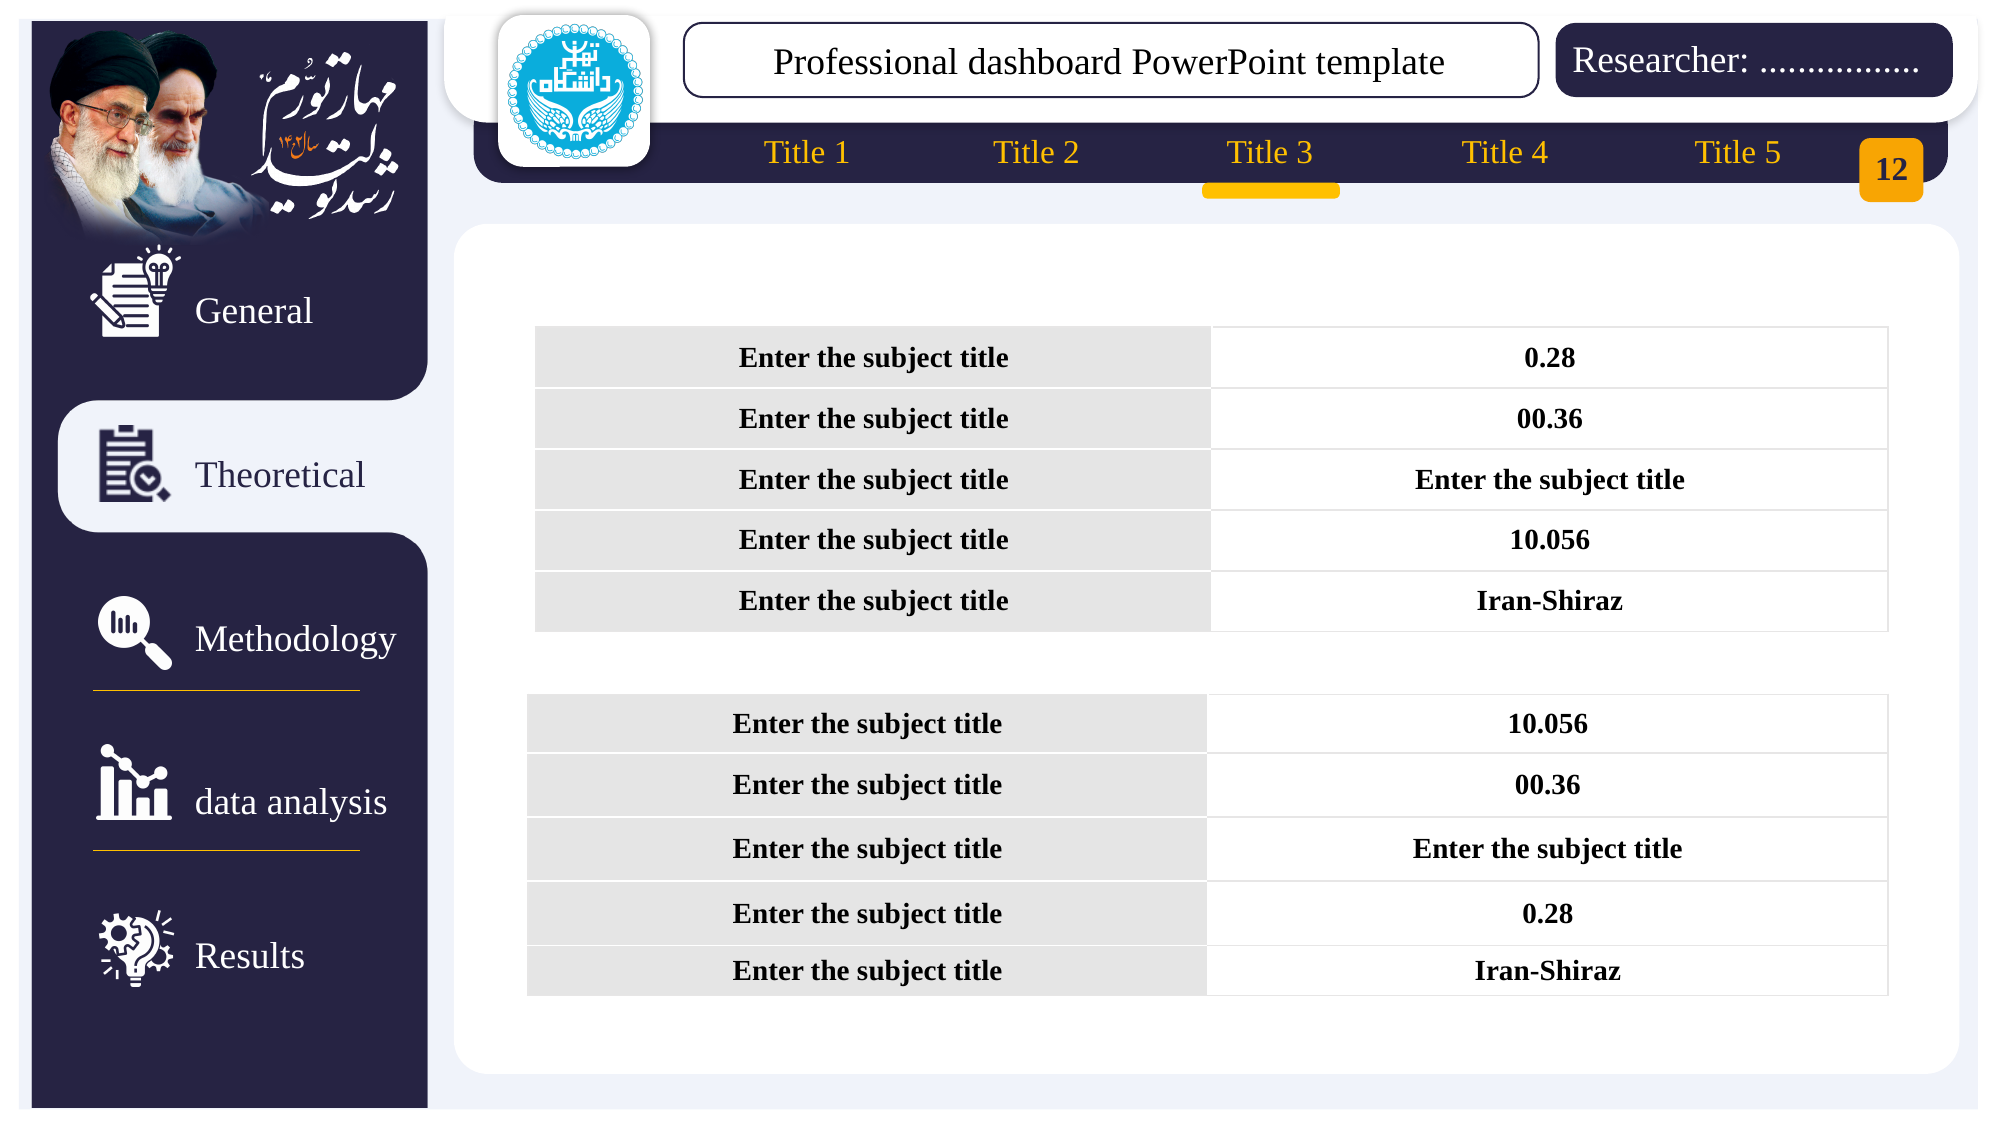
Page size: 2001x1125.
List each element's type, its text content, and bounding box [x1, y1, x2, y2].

table_cell Enter the subject title [537, 572, 1211, 631]
text_box 12 [1857, 139, 1927, 195]
picture [31, 21, 442, 1108]
table_header 0.28 [1213, 328, 1887, 387]
table_cell Enter the subject title [529, 946, 1207, 995]
table_cell 0.28 [1209, 882, 1887, 945]
text_box [452, 222, 1961, 1076]
text_box Title 4 [1412, 123, 1598, 178]
table_cell Enter the subject title [537, 389, 1211, 448]
text_box Title 2 [936, 123, 1137, 178]
table_cell Iran-Shiraz [1209, 946, 1887, 995]
text_box [497, 13, 651, 168]
table_cell 00.36 [1213, 389, 1887, 448]
text_box Title 3 [1177, 123, 1363, 178]
picture [506, 22, 644, 160]
text_box Researcher: ................. [1557, 27, 1958, 88]
table_cell Enter the subject title [537, 450, 1211, 509]
text_box Professional dashboard PowerPoint template [685, 29, 1534, 89]
table_cell Enter the subject title [529, 882, 1207, 945]
table_cell Enter the subject title [529, 754, 1207, 816]
table_cell Enter the subject title [1209, 818, 1887, 880]
table_header Enter the subject title [537, 328, 1211, 387]
table_header Enter the subject title [529, 695, 1207, 752]
table_cell Enter the subject title [529, 818, 1207, 880]
text_box Title 5 [1645, 123, 1831, 178]
table_cell Enter the subject title [1213, 450, 1887, 509]
table_cell 10.056 [1213, 511, 1887, 570]
table_cell Iran-Shiraz [1213, 572, 1887, 631]
table_cell Enter the subject title [537, 511, 1211, 570]
text_box [1201, 181, 1341, 200]
table_cell 00.36 [1209, 754, 1887, 816]
table_header 10.056 [1209, 695, 1887, 752]
text_box Title 1 [706, 123, 908, 178]
